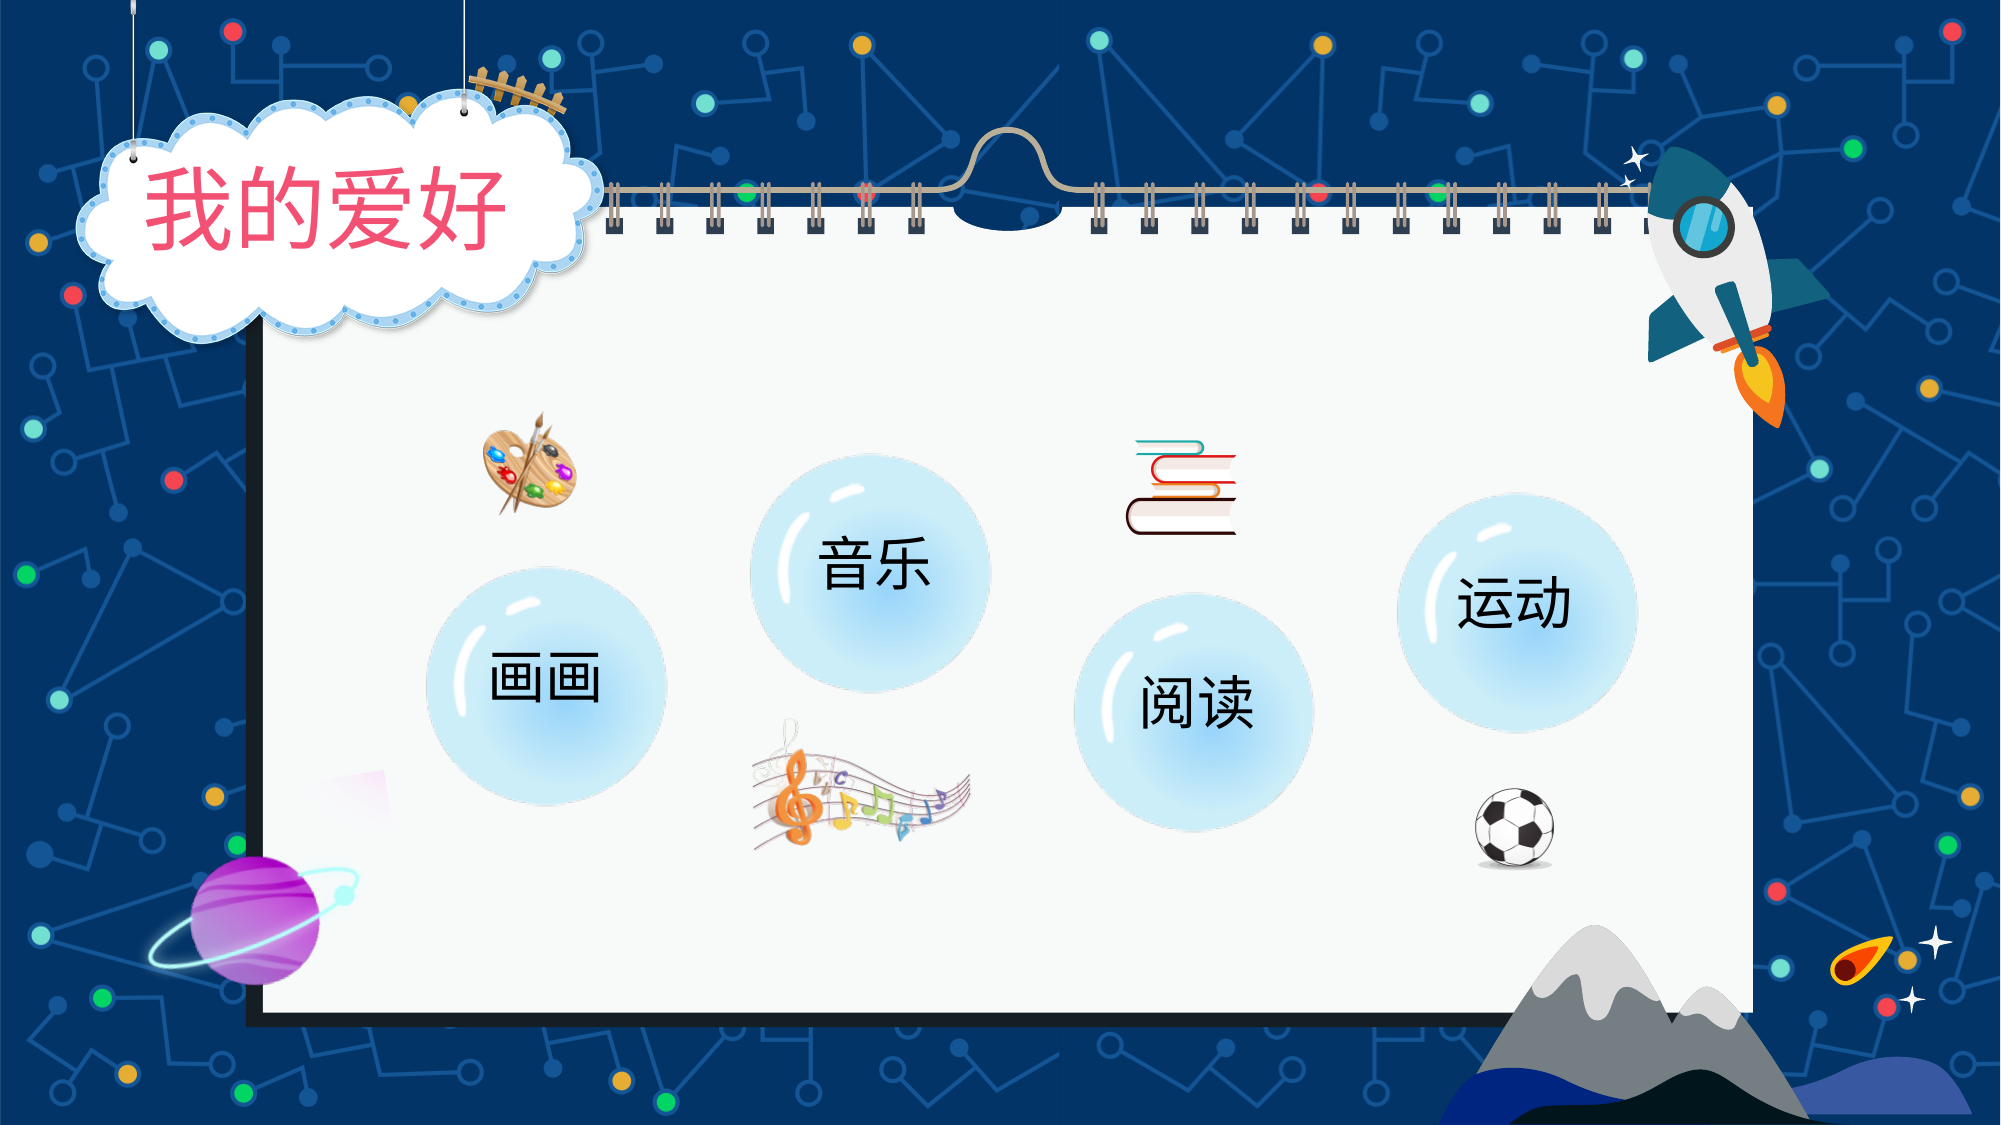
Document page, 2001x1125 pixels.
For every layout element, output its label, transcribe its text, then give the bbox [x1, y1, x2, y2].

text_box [723, 423, 1000, 702]
text_box 我的爱好 [54, 144, 598, 270]
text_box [1047, 562, 1323, 842]
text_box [1370, 462, 1647, 742]
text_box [399, 536, 676, 816]
picture [0, 0, 2001, 1125]
